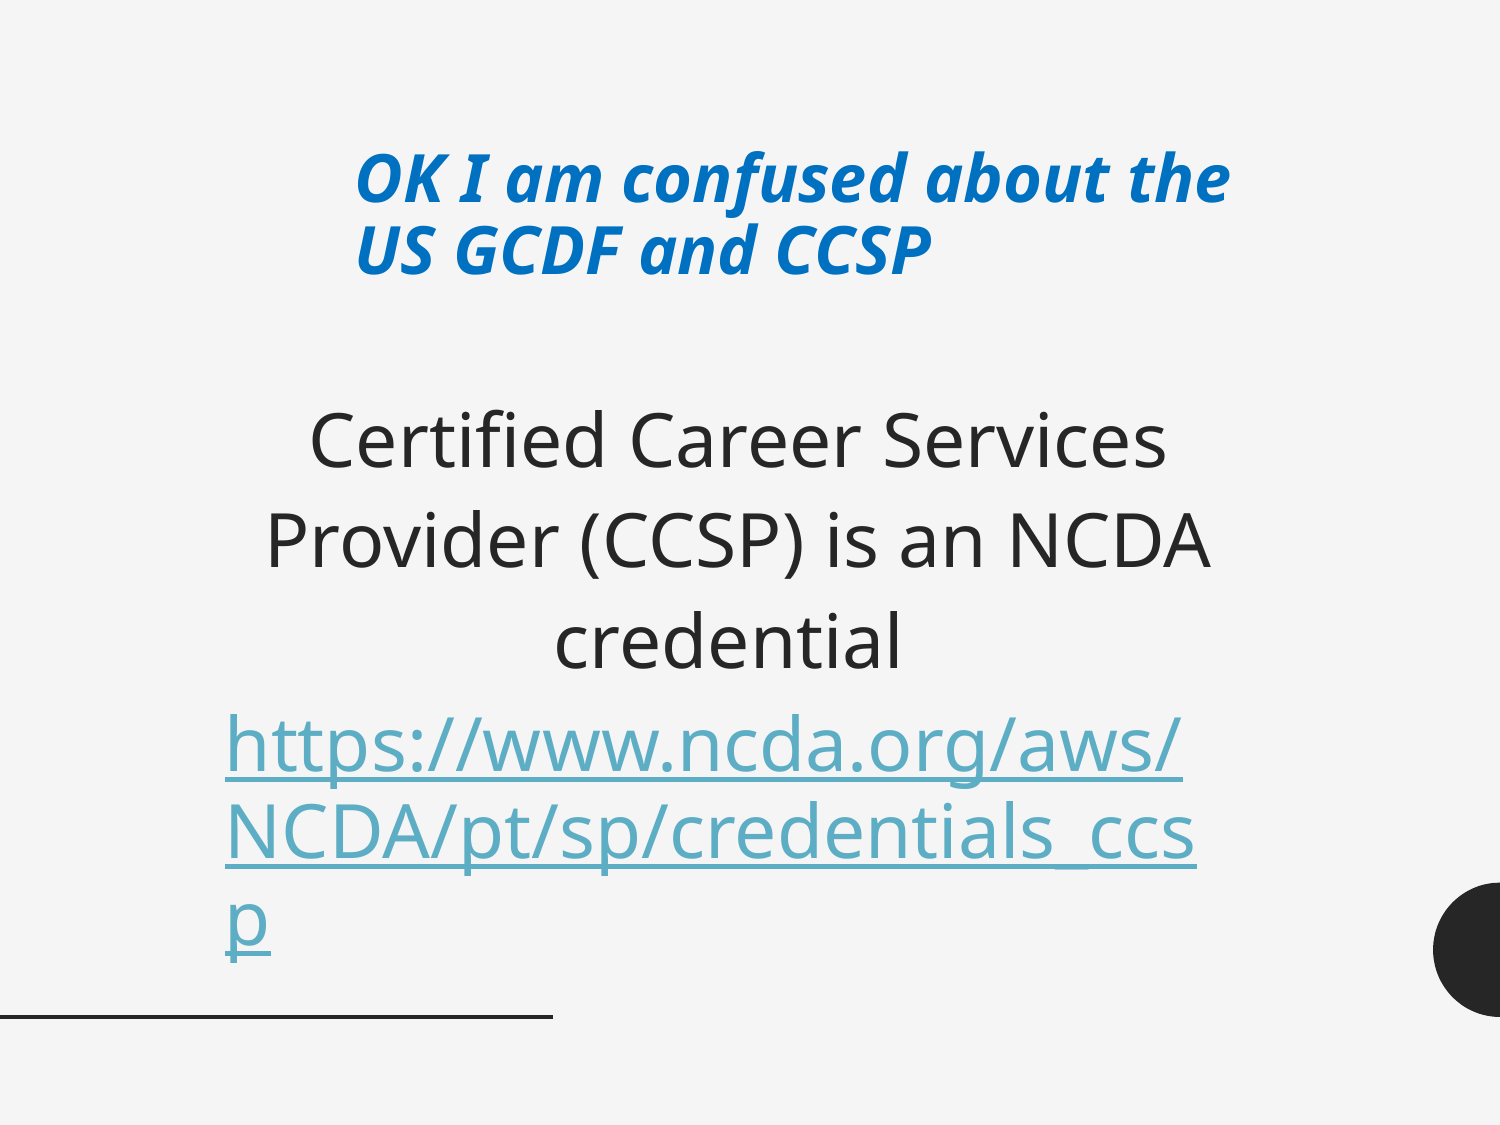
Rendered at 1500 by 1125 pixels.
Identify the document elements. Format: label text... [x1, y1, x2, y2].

title OK I am confused about the US GCDF and CCSP [339, 137, 1302, 326]
list Certified Career Services Provider (CCSP) is an NCDA credential https://www.ncda.org/aws/NCDA/pt/sp/credentials_ccsp [209, 373, 1260, 849]
